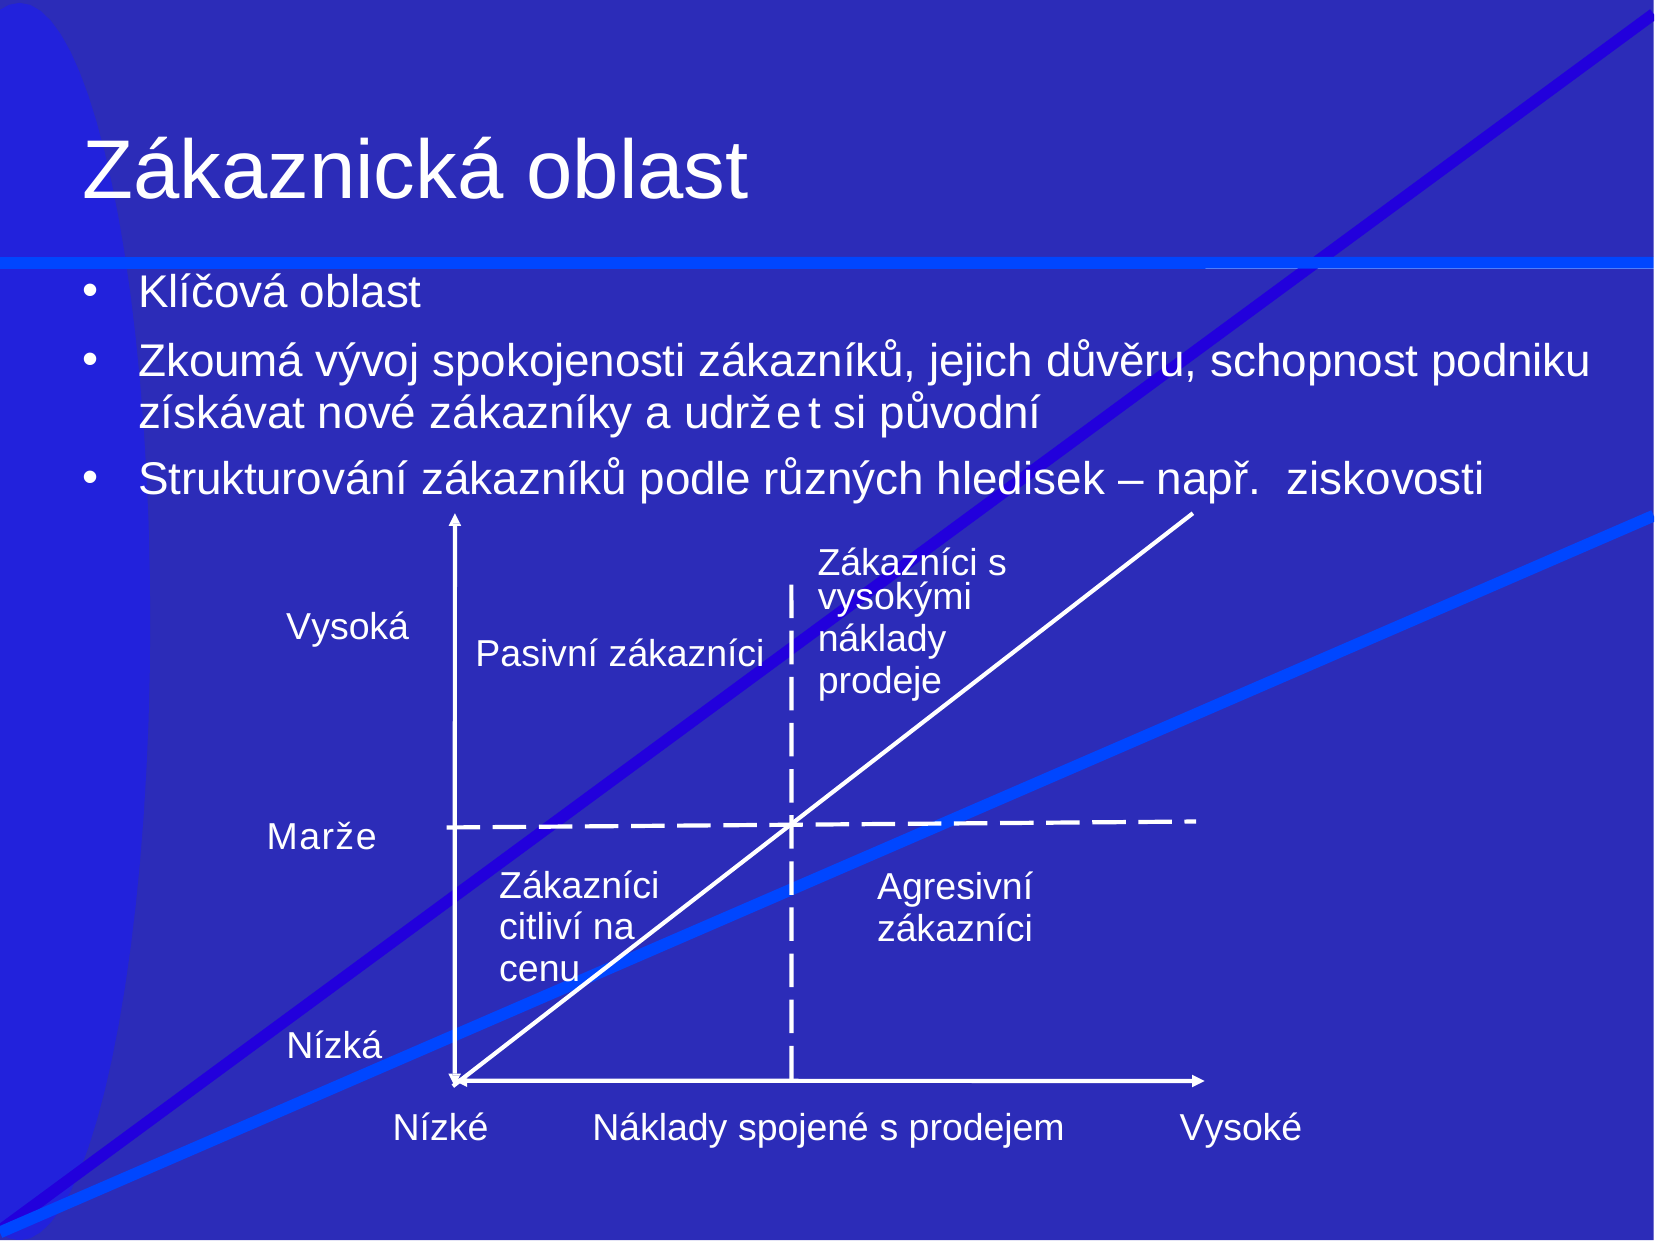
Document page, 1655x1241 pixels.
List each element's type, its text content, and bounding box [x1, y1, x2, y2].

text_box Vysoké [1177, 1102, 1303, 1148]
text_box Nízké [390, 1102, 491, 1148]
text_box Vysoká [284, 602, 410, 648]
text_box Nízká [284, 1021, 385, 1067]
text_box [448, 583, 461, 1087]
text_box Náklady spojené s prodejem [590, 1102, 1067, 1148]
text_box Zákazníci citliví na cenu [497, 864, 662, 991]
title Zákaznická oblast [80, 67, 1574, 262]
text_box Klíčová oblast Zkoumá vývoj spokojenosti zákazníků, jejich důvěru, schopnost podniku získávat nové zákazníky a udržet si původní Strukturování zákazníků podle různých hledisek – např. ziskovosti Zákazníci s [80, 262, 1601, 583]
text_box Marže [264, 811, 393, 857]
text_box Pasivní zákazníci [473, 628, 767, 674]
text_box Agresivní zákazníci [875, 864, 1036, 949]
text_box [454, 1074, 1205, 1088]
text_box vysokými náklady prodeje [815, 576, 974, 702]
